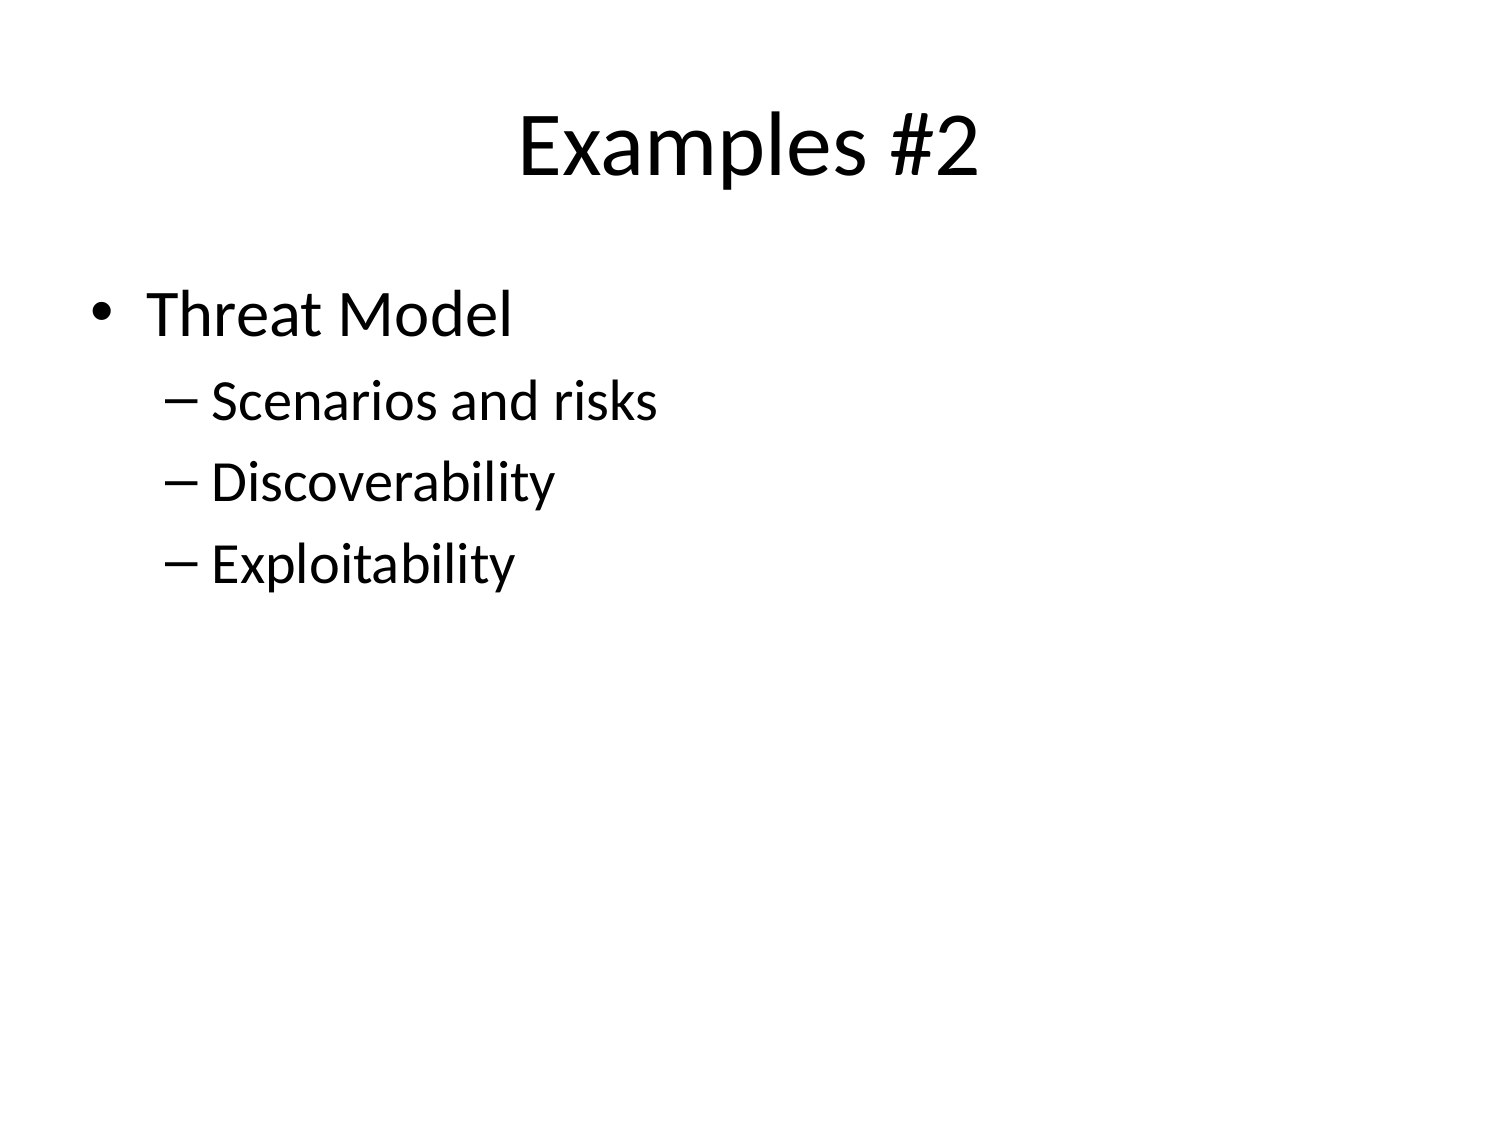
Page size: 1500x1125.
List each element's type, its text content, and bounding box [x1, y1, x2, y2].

title Examples #2 [75, 45, 1425, 233]
list Threat Model Scenarios and risks Discoverability Exploitability [75, 262, 1425, 1005]
